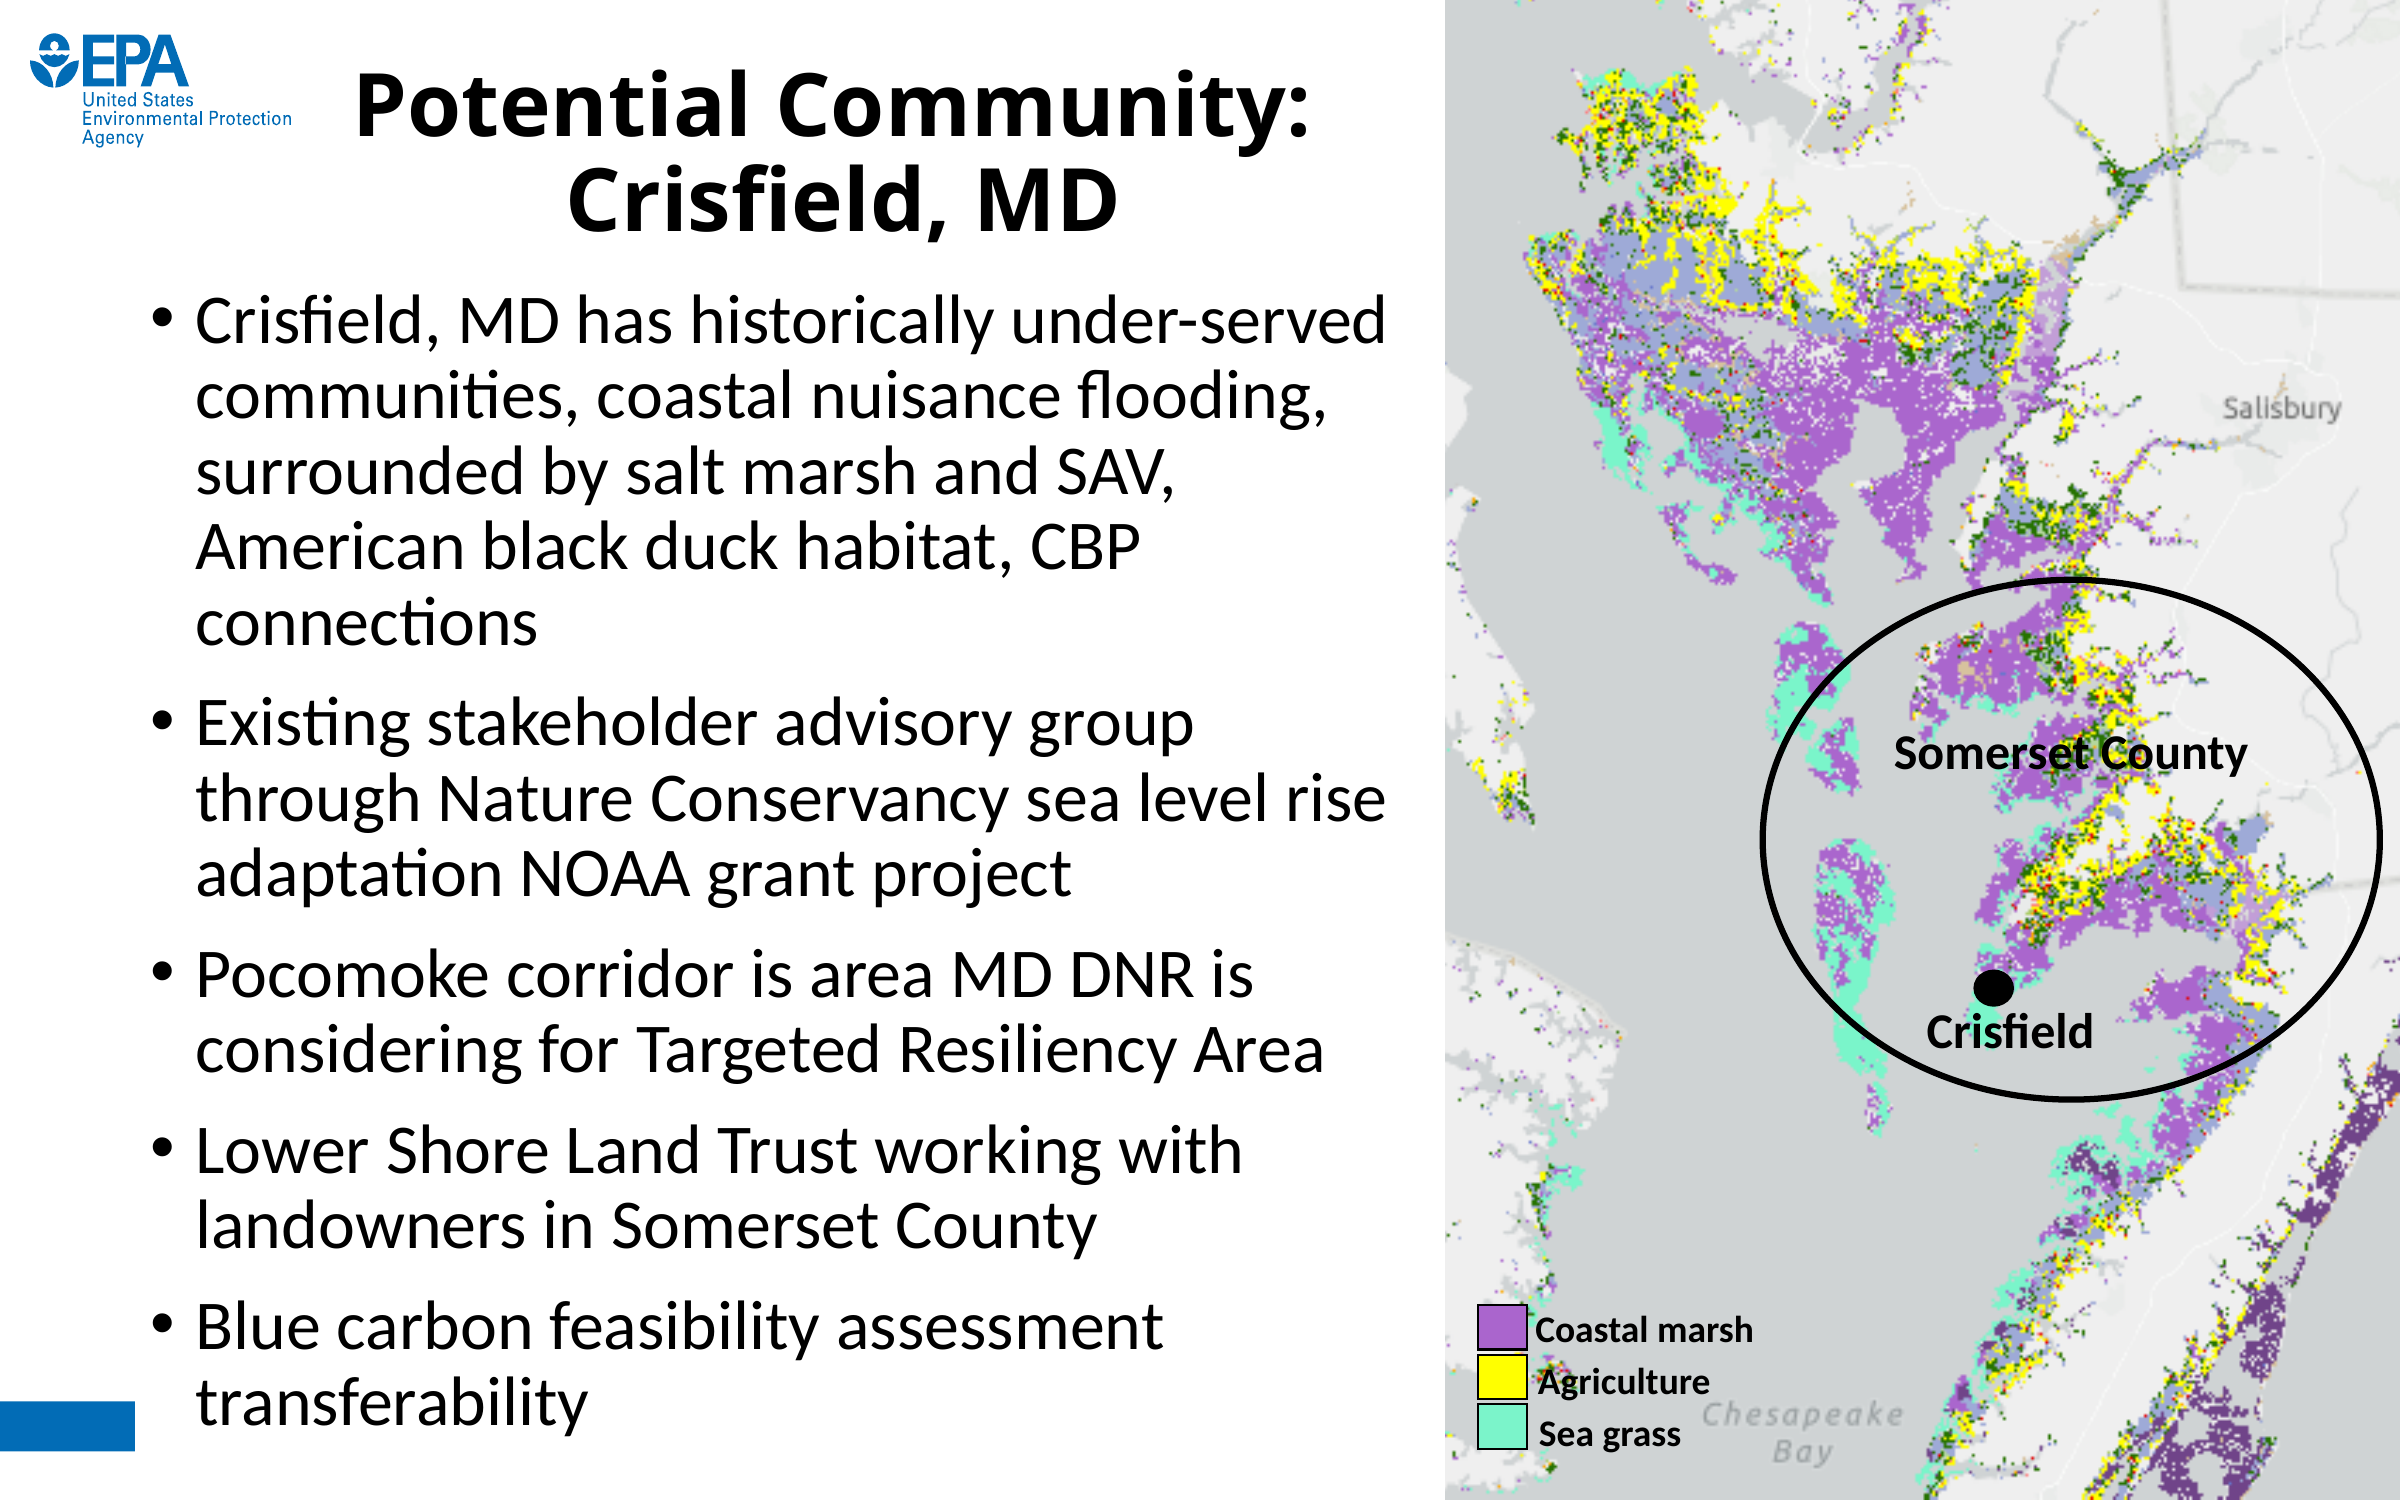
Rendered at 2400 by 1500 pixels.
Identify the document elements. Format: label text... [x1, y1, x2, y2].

picture [1445, 0, 2400, 1500]
list Crisfield, MD has historically under-served communities, coastal nuisance flooding, surrounded by salt marsh and SAV, American black duck habitat, CBP connections Existing stakeholder advisory group through Nature Conservancy sea level rise adaptation NOAA grant project Pocomoke corridor is area MD DNR is considering for Targeted Resiliency Area Lower Shore Land Trust working with landowners in Somerset County Blue carbon feasibility assessment transferability [135, 275, 1422, 1410]
title Potential Community: Crisfield, MD [322, 44, 1365, 267]
